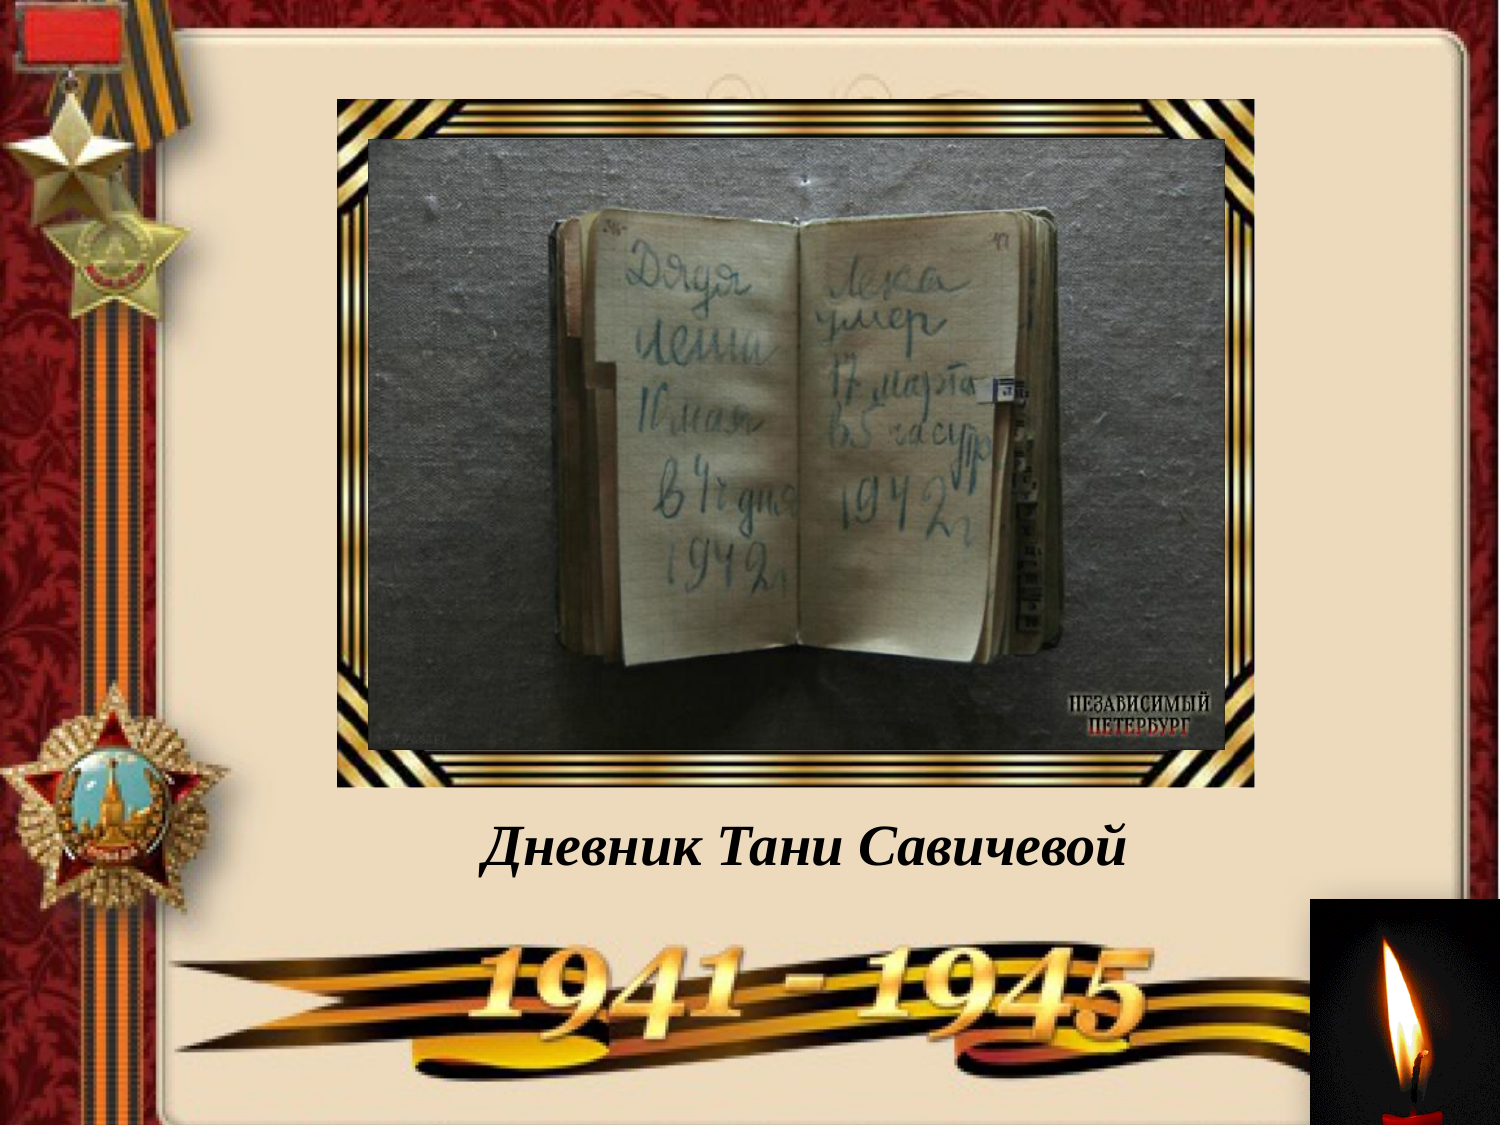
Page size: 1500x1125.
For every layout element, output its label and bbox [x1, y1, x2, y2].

picture [0, 0, 1500, 1125]
list [337, 99, 1255, 788]
